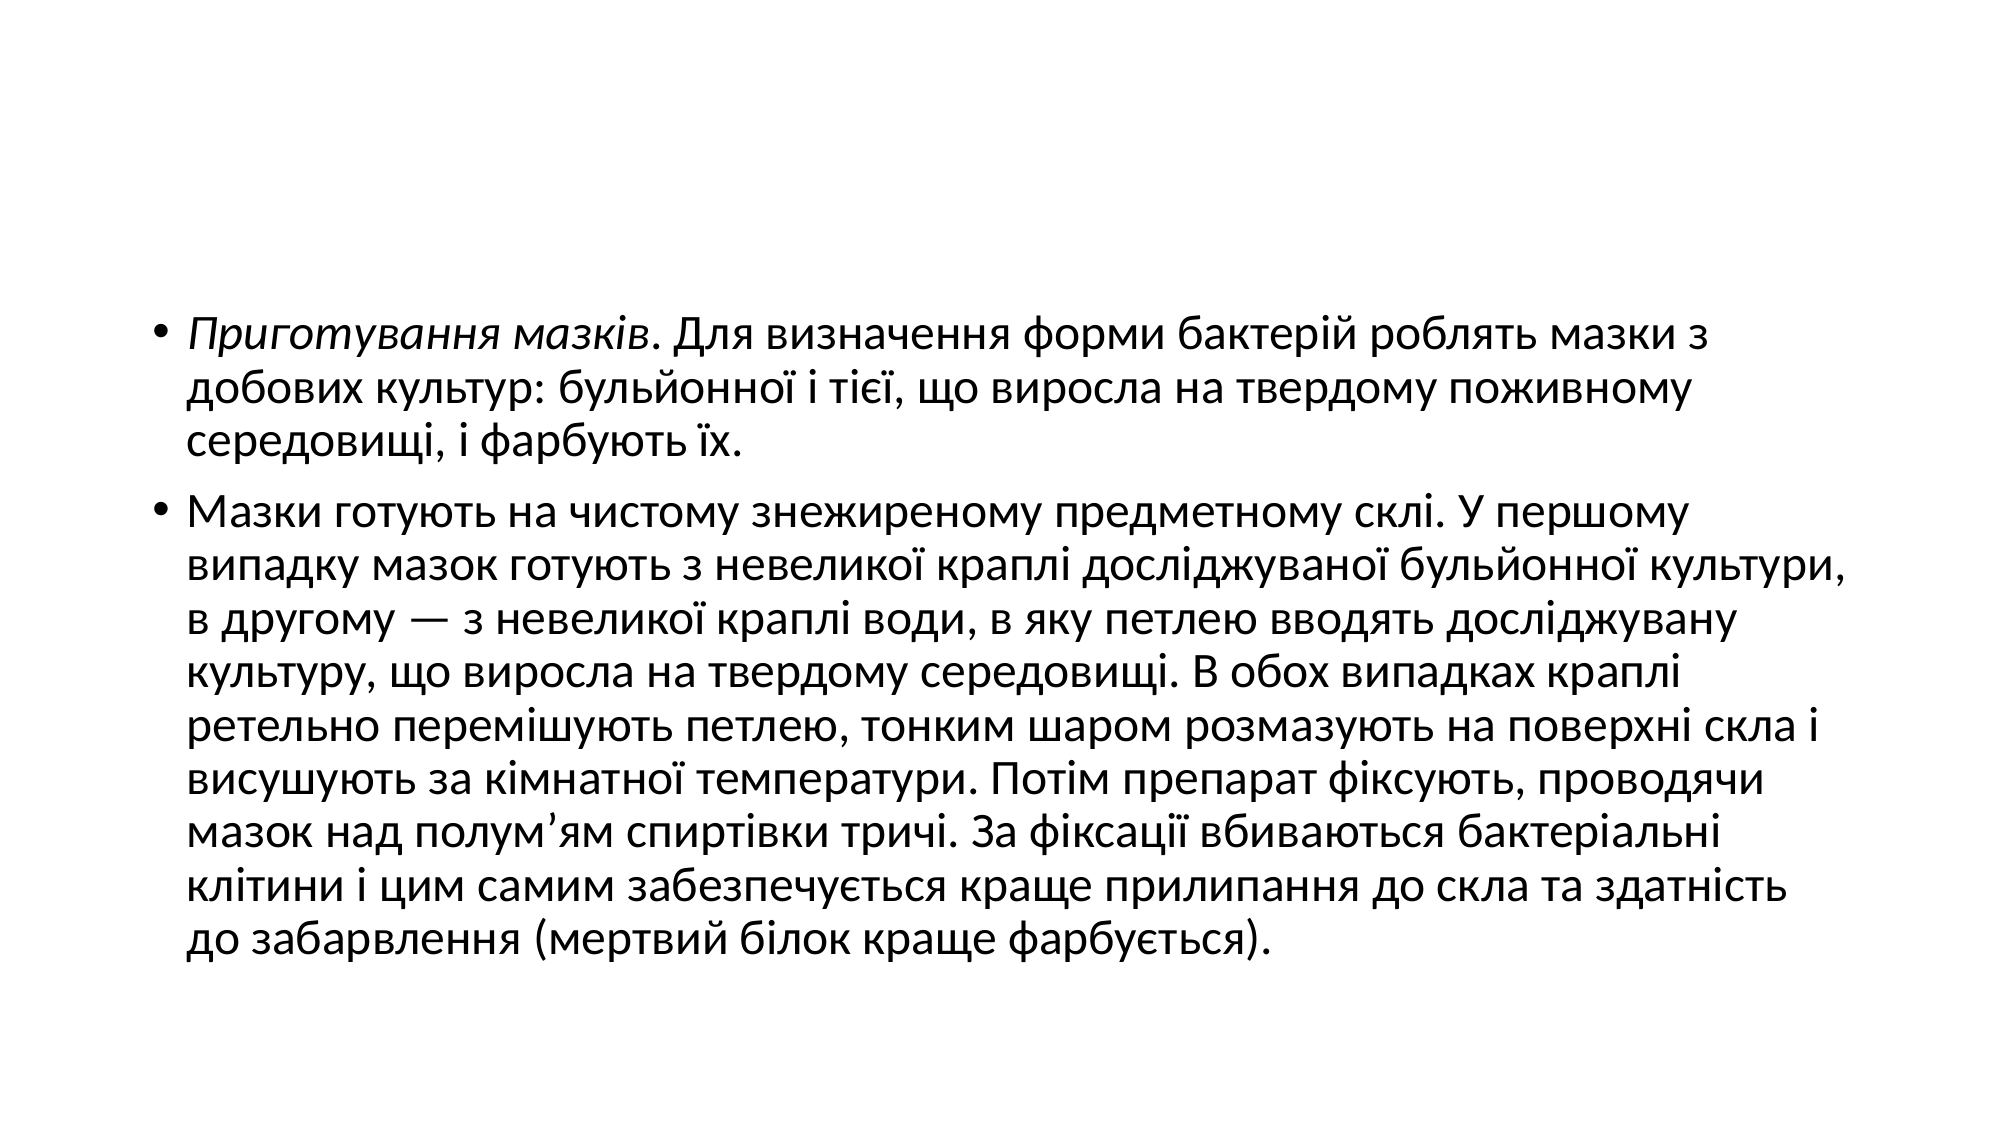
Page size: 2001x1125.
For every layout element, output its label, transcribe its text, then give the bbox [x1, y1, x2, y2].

list Приготування мазків. Для визначення форми бактерій роблять мазки з добових культур: бульйонної і тієї, що виросла на твердому поживному середовищі, і фарбують їх. Мазки готують на чистому знежиреному предметному склі. У першому випадку мазок готують з невеликої краплі досліджуваної бульйонної культури, в другому — з невеликої краплі води, в яку петлею вводять досліджувану культуру, що виросла на твердому середовищі. В обох випадках краплі ретельно перемішують петлею, тонким шаром розмазують на поверхні скла і висушують за кімнатної температури. Потім препарат фіксують, проводячи мазок над полум’ям спиртівки тричі. За фіксації вбиваються бактеріальні клітини і цим самим забезпечується краще прилипання до скла та здатність до забарвлення (мертвий білок краще фарбується). [137, 299, 1863, 1014]
